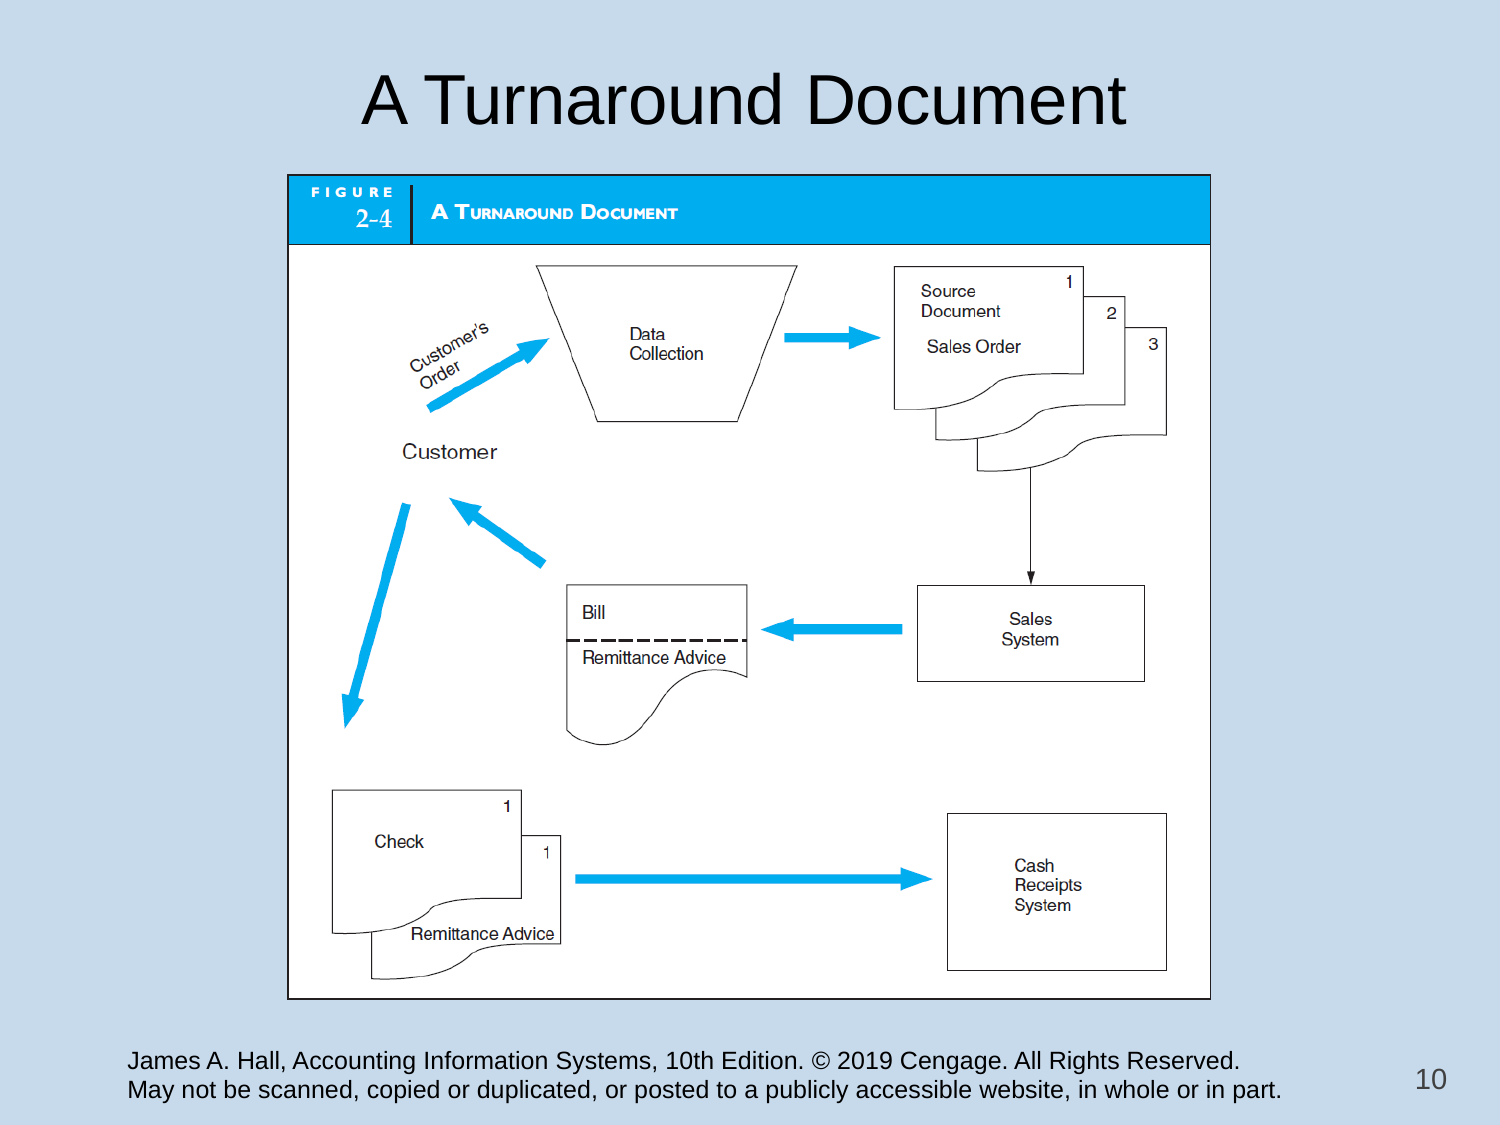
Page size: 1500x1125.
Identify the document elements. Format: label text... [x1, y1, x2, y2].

title A Turnaround Document [69, 62, 1420, 188]
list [287, 174, 1211, 1000]
slide_number 10 [1400, 1052, 1488, 1113]
